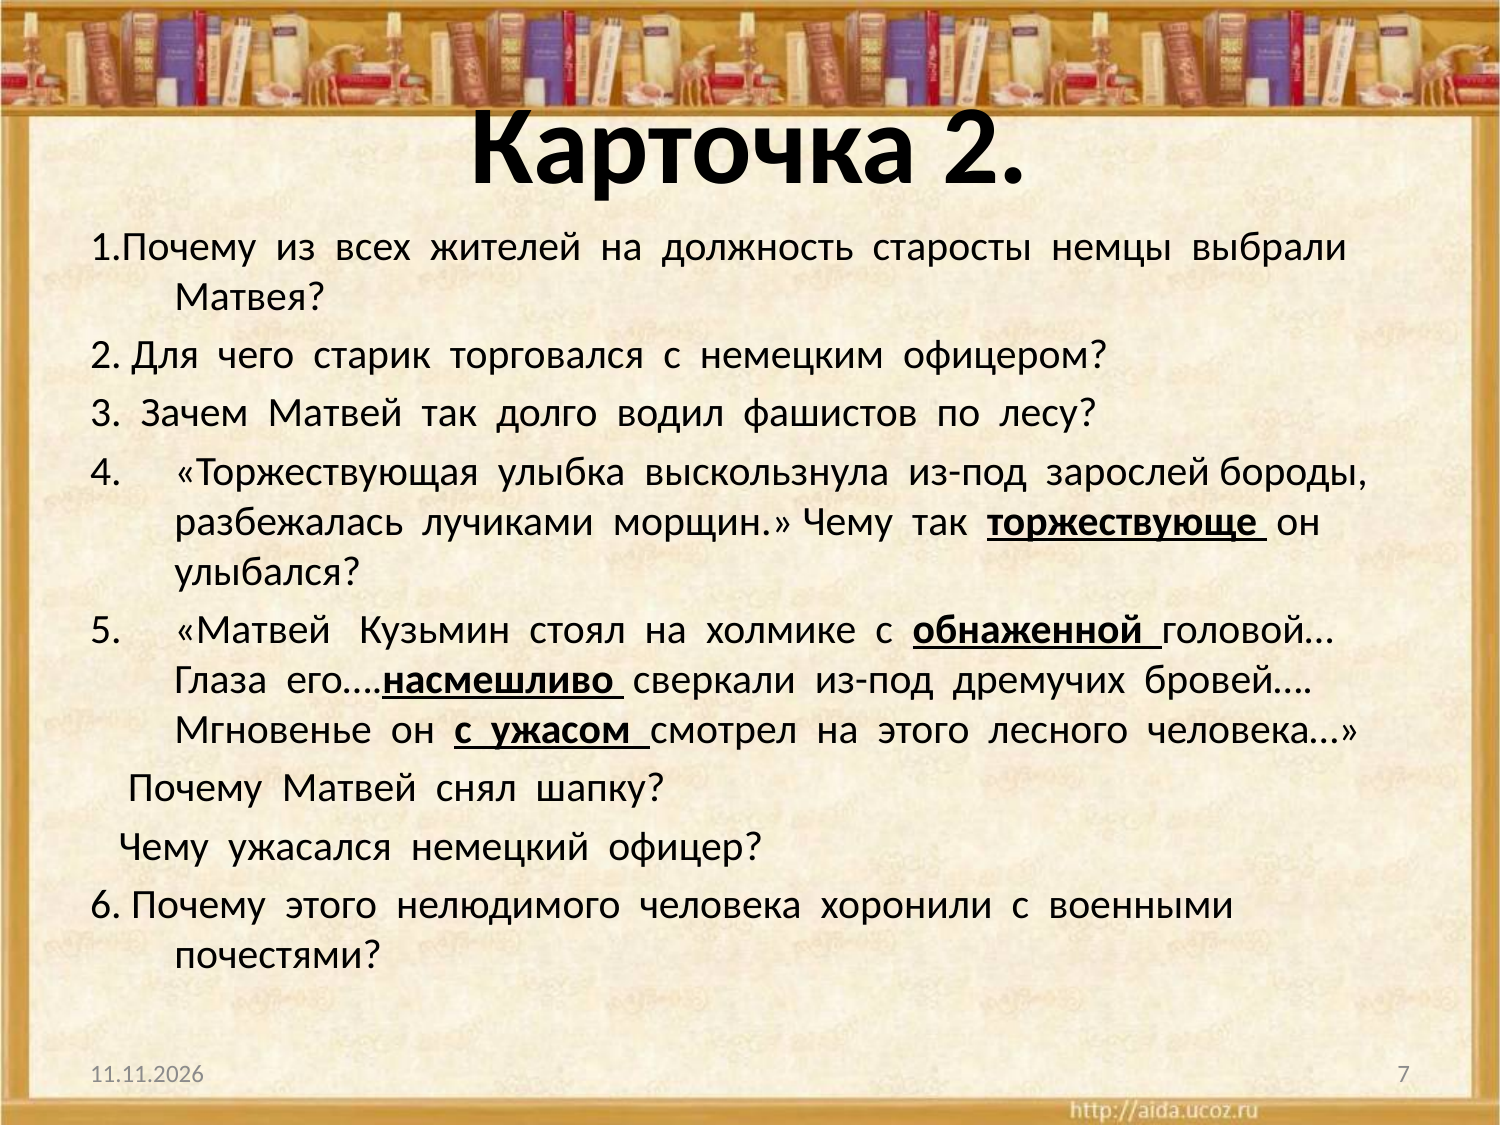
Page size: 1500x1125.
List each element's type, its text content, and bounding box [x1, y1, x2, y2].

title Карточка 2. [74, 44, 1426, 210]
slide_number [75, 1042, 425, 1103]
list 1.Почему из всех жителей на должность старосты немцы выбрали Матвея? 2. Для чего старик торговался с немецким офицером? 3. Зачем Матвей так долго водил фашистов по лесу? «Торжествующая улыбка выскользнула из-под зарослей бороды, разбежалась лучиками морщин.» Чему так торжествующе он улыбался? «Матвей Кузьмин стоял на холмике с обнаженной головой…Глаза его….насмешливо сверкали из-под дремучих бровей…. Мгновенье он с ужасом смотрел на этого лесного человека…» Почему Матвей снял шапку? Чему ужасался немецкий офицер? 6. Почему этого нелюдимого человека хоронили с военными почестями? [74, 210, 1426, 1091]
picture [0, 0, 1500, 1125]
slide_number 7 [1074, 1042, 1425, 1103]
